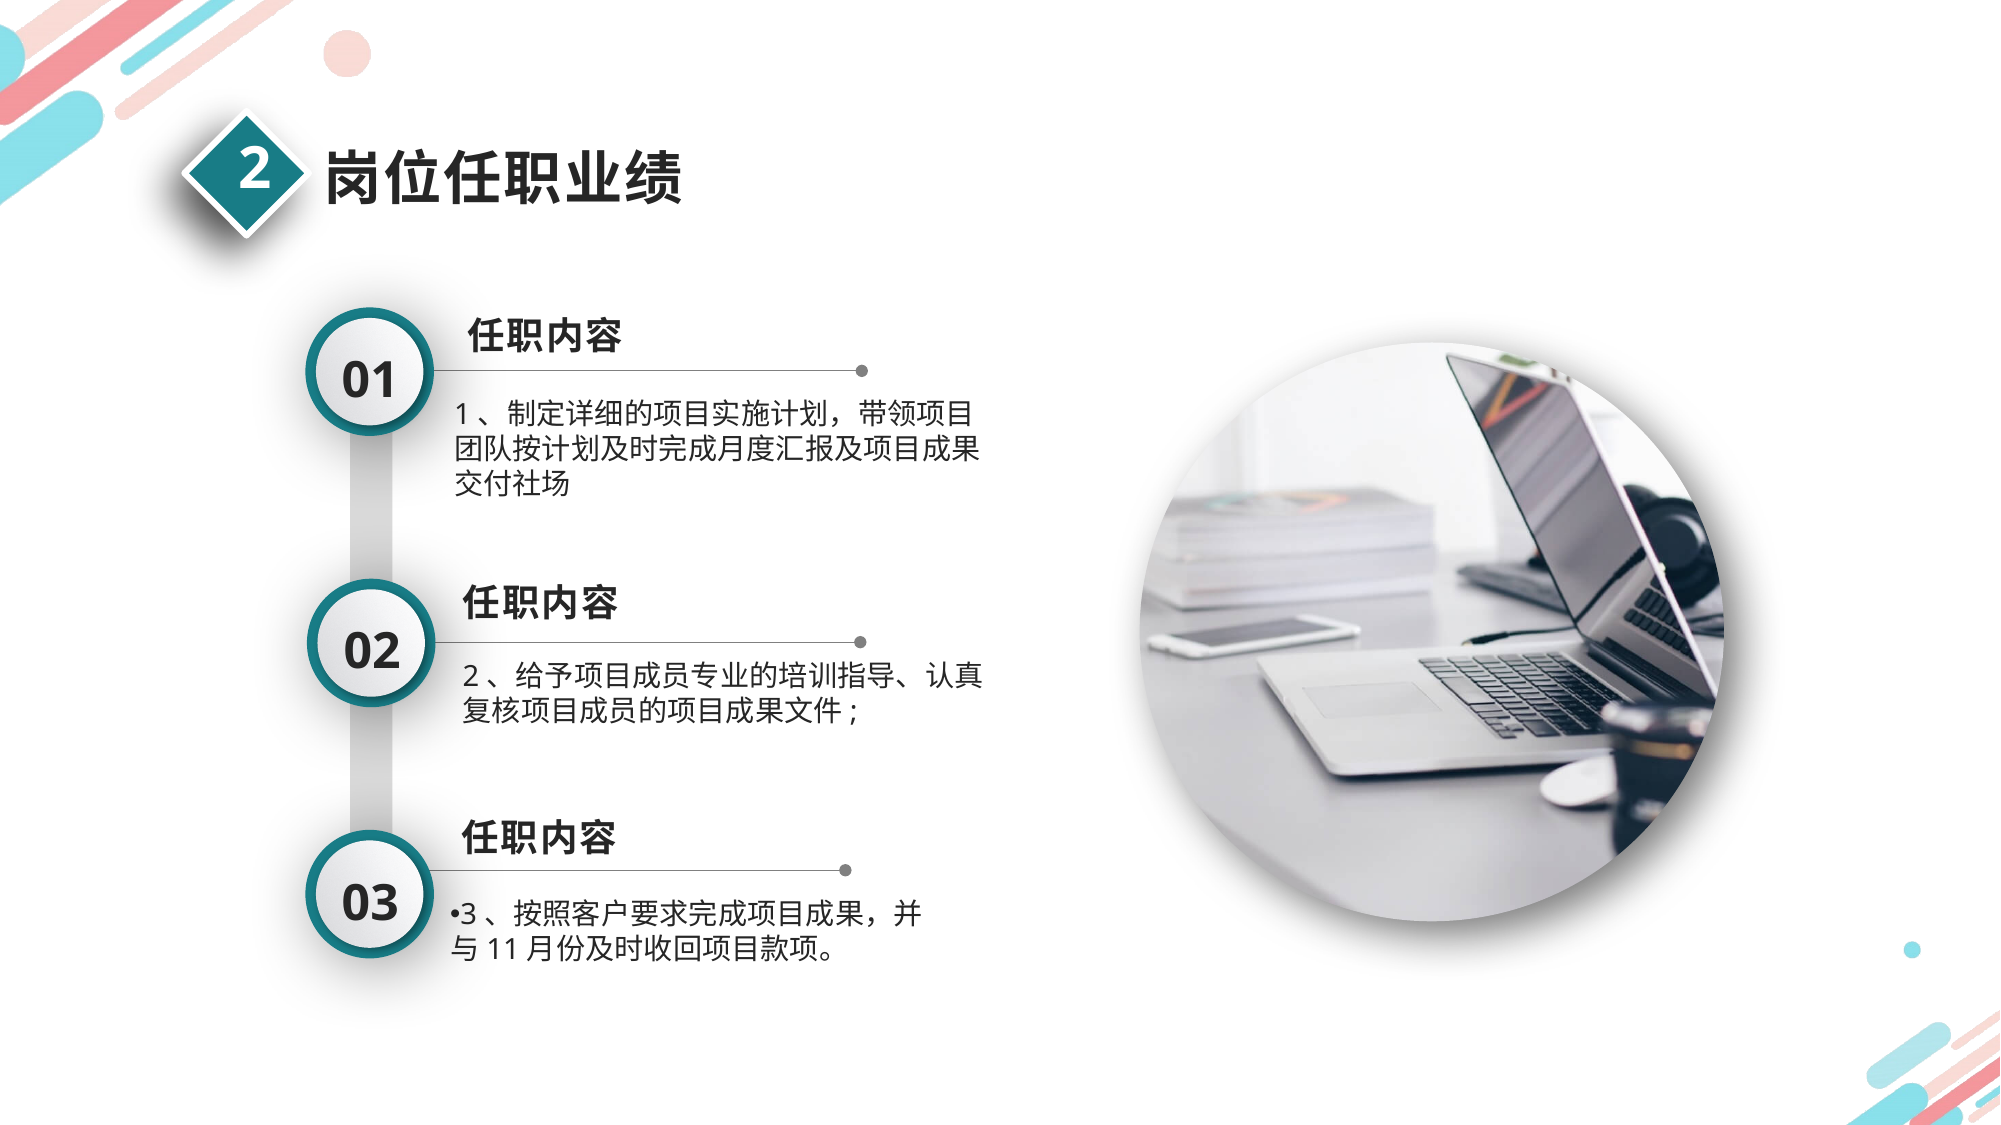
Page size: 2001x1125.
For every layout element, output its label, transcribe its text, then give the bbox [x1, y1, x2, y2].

picture [1818, 935, 2000, 1125]
text_box 3、按照客户要求完成项目成果，并与11月份及时收回项目款项。 [458, 887, 951, 973]
picture [0, 0, 528, 253]
picture [1139, 342, 1724, 922]
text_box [184, 110, 702, 236]
text_box 2、给予项目成员专业的培训指导、认真复核项目成员的项目成果文件; [447, 649, 1009, 735]
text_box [304, 307, 438, 959]
text_box 任职内容 [446, 806, 789, 867]
text_box 任职内容 [448, 571, 791, 632]
text_box 任职内容 [452, 304, 699, 365]
text_box 1、制定详细的项目实施计划，带领项目团队按计划及时完成月度汇报及项目成果交付社场 [439, 388, 1000, 508]
